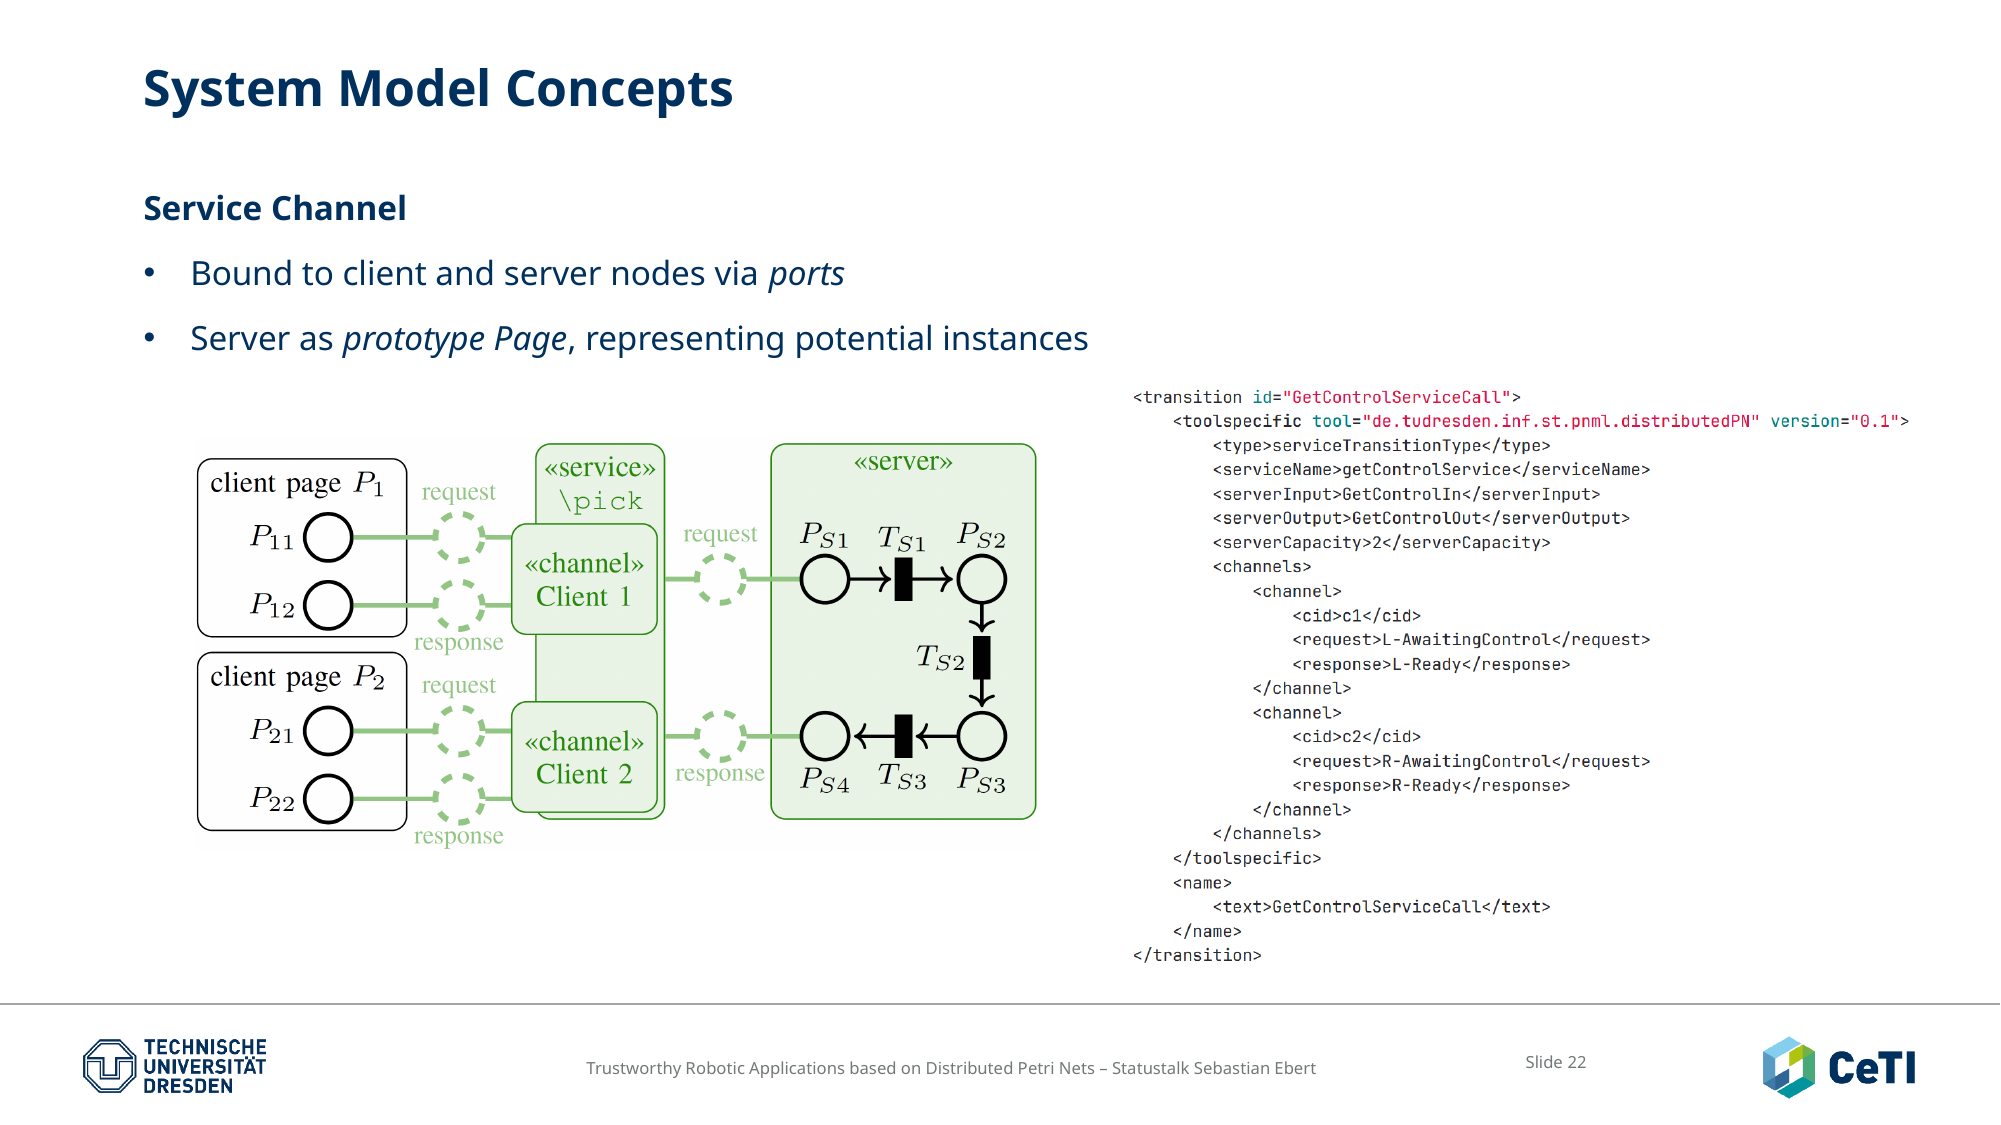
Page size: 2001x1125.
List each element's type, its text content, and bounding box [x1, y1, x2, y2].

list Service Channel Bound to client and server nodes via ports Server as prototype Page, representing potential instances [143, 187, 1116, 1004]
title System Model Concepts [143, 56, 1880, 169]
picture [1762, 1036, 1977, 1101]
picture [83, 1039, 266, 1093]
picture [195, 436, 1039, 852]
picture [1124, 387, 1919, 969]
